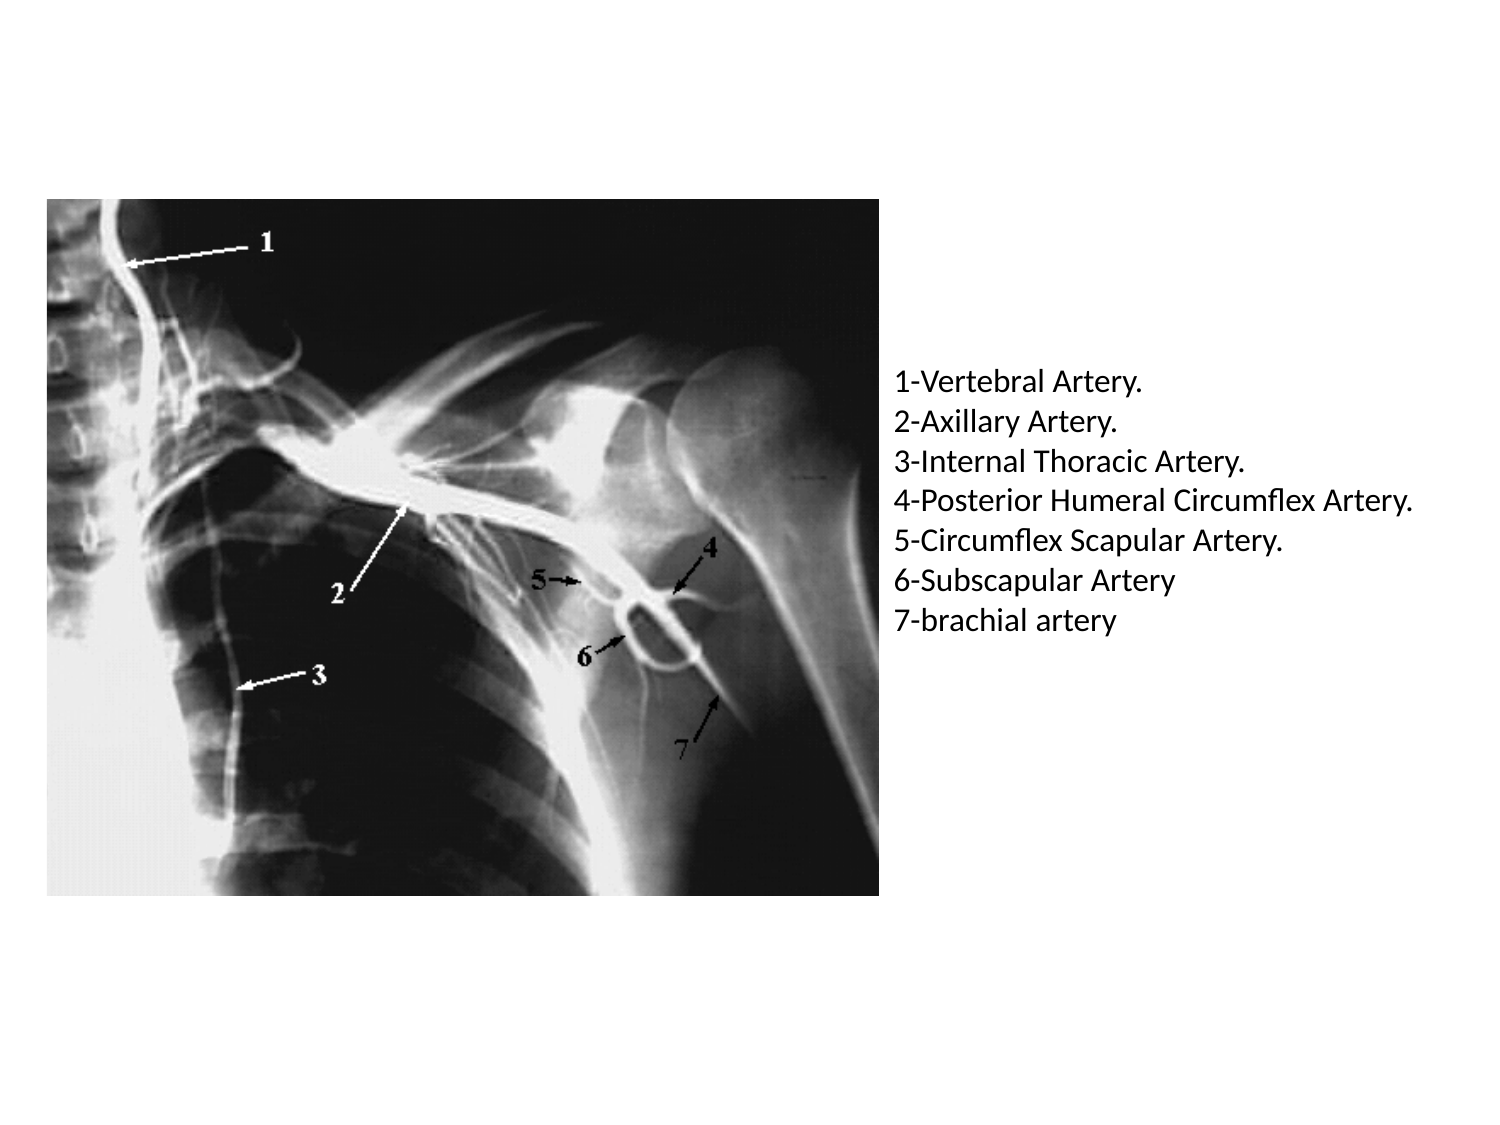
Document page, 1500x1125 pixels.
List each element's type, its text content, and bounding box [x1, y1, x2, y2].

text_box 1-Vertebral Artery. 2-Axillary Artery. 3-Internal Thoracic Artery. 4-Posterior Humeral Circumflex Artery. 5-Circumflex Scapular Artery. 6-Subscapular Artery 7-brachial artery [884, 351, 1500, 646]
picture [46, 198, 880, 896]
